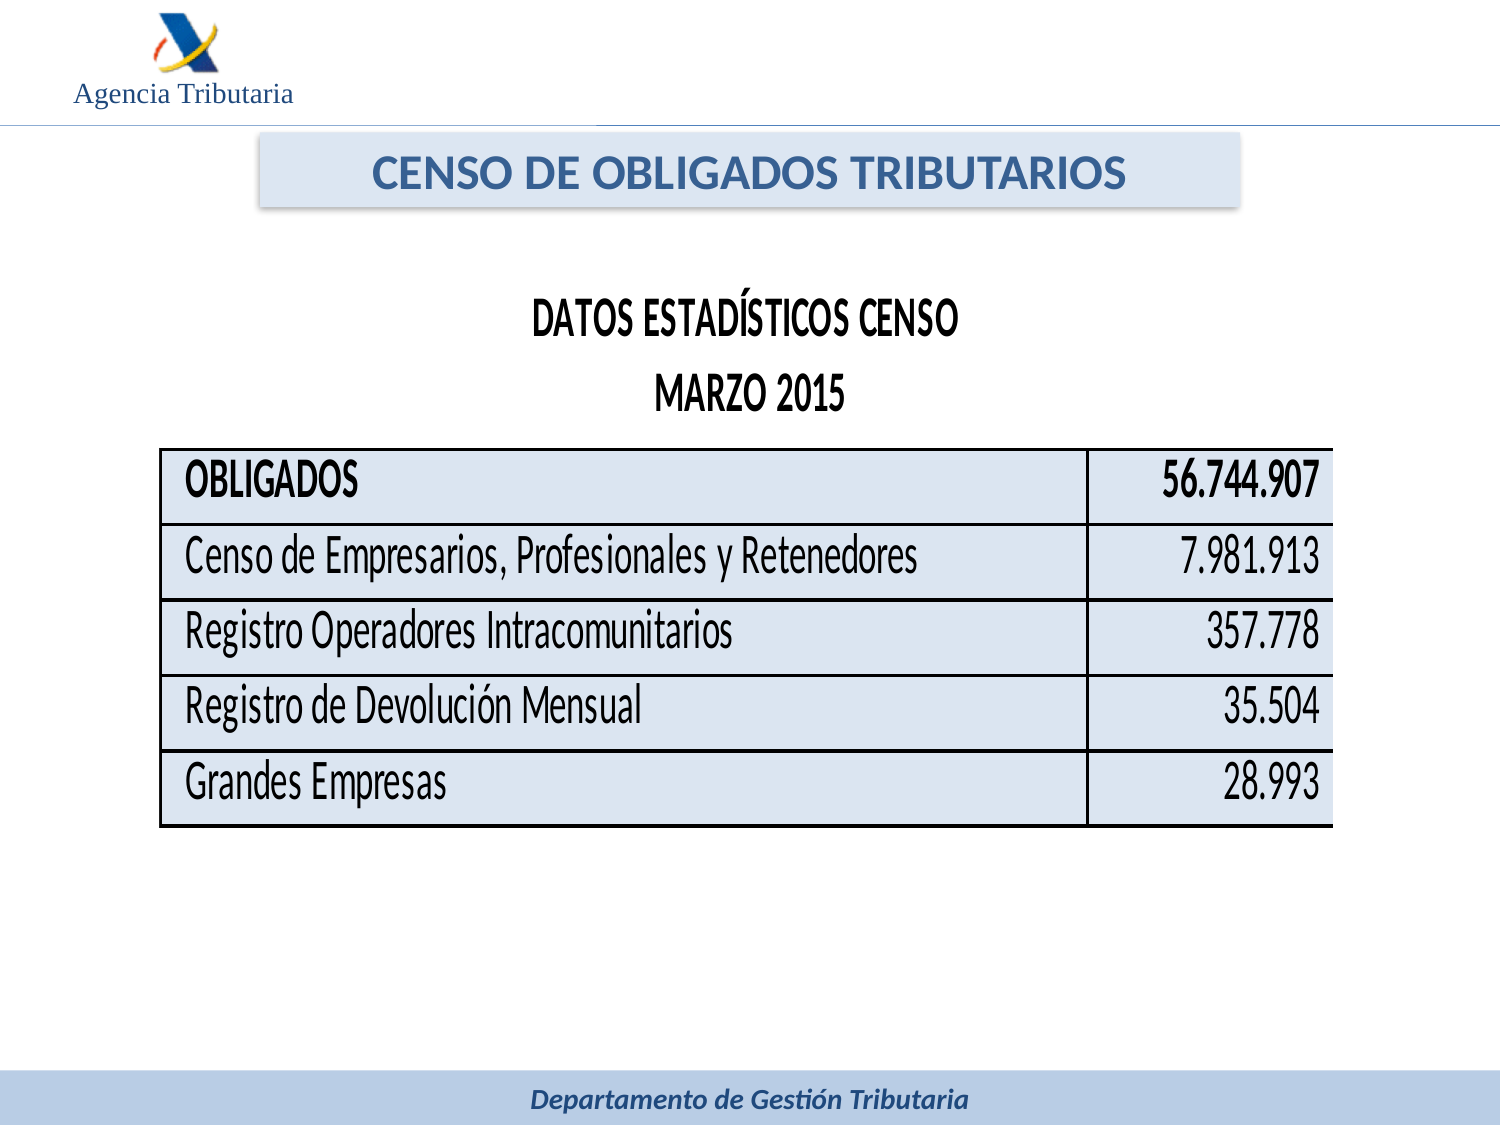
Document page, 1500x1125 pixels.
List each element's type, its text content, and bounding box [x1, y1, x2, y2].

picture [155, 14, 219, 72]
text_box CENSO DE OBLIGADOS TRIBUTARIOS [259, 132, 1241, 208]
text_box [159, 278, 1336, 901]
